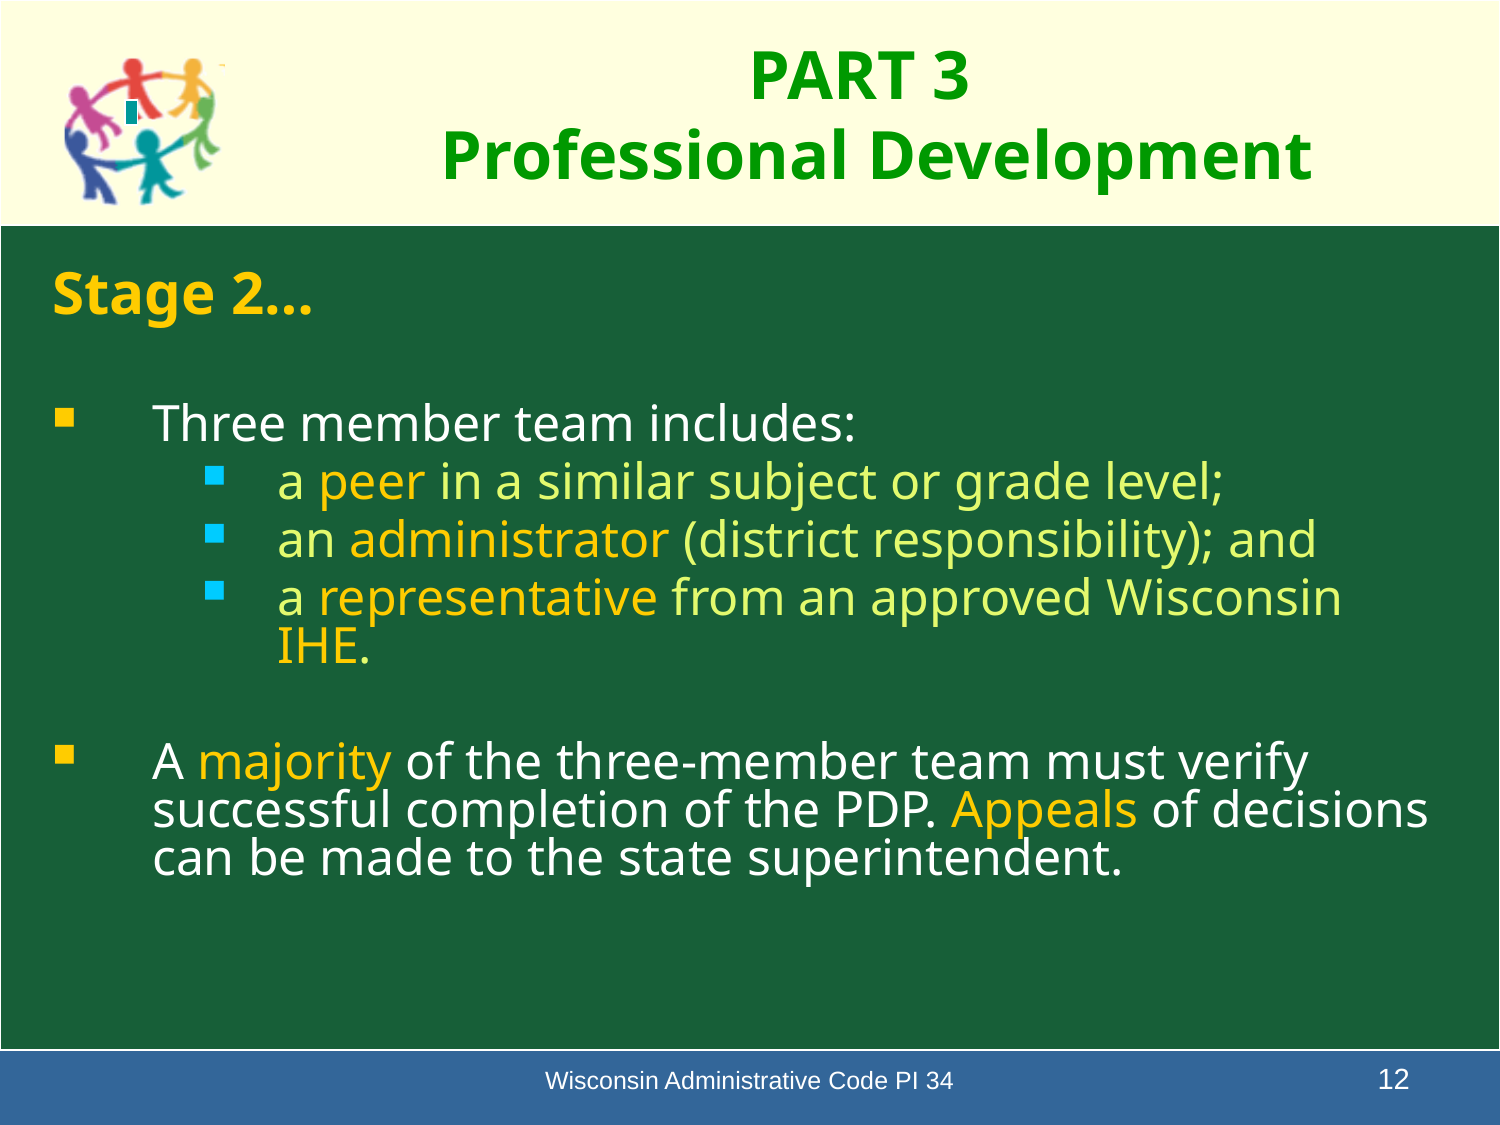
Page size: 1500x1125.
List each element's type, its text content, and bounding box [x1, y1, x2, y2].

text_box [0, 224, 1500, 1050]
text_box Stage 2… Three member team includes: a peer in a similar subject or grade level; an administrator (district responsibility); and a representative from an approved Wisconsin IHE. A majority of the three-member team must verify successful completion of the PDP. Appeals of decisions can be made to the state superintendent. [37, 262, 1450, 1000]
slide_number 12 [1074, 1050, 1426, 1103]
picture [50, 37, 225, 212]
footer Wisconsin Administrative Code PI 34 [512, 1050, 988, 1103]
text_box PART 3 Professional Development [274, 24, 1463, 200]
